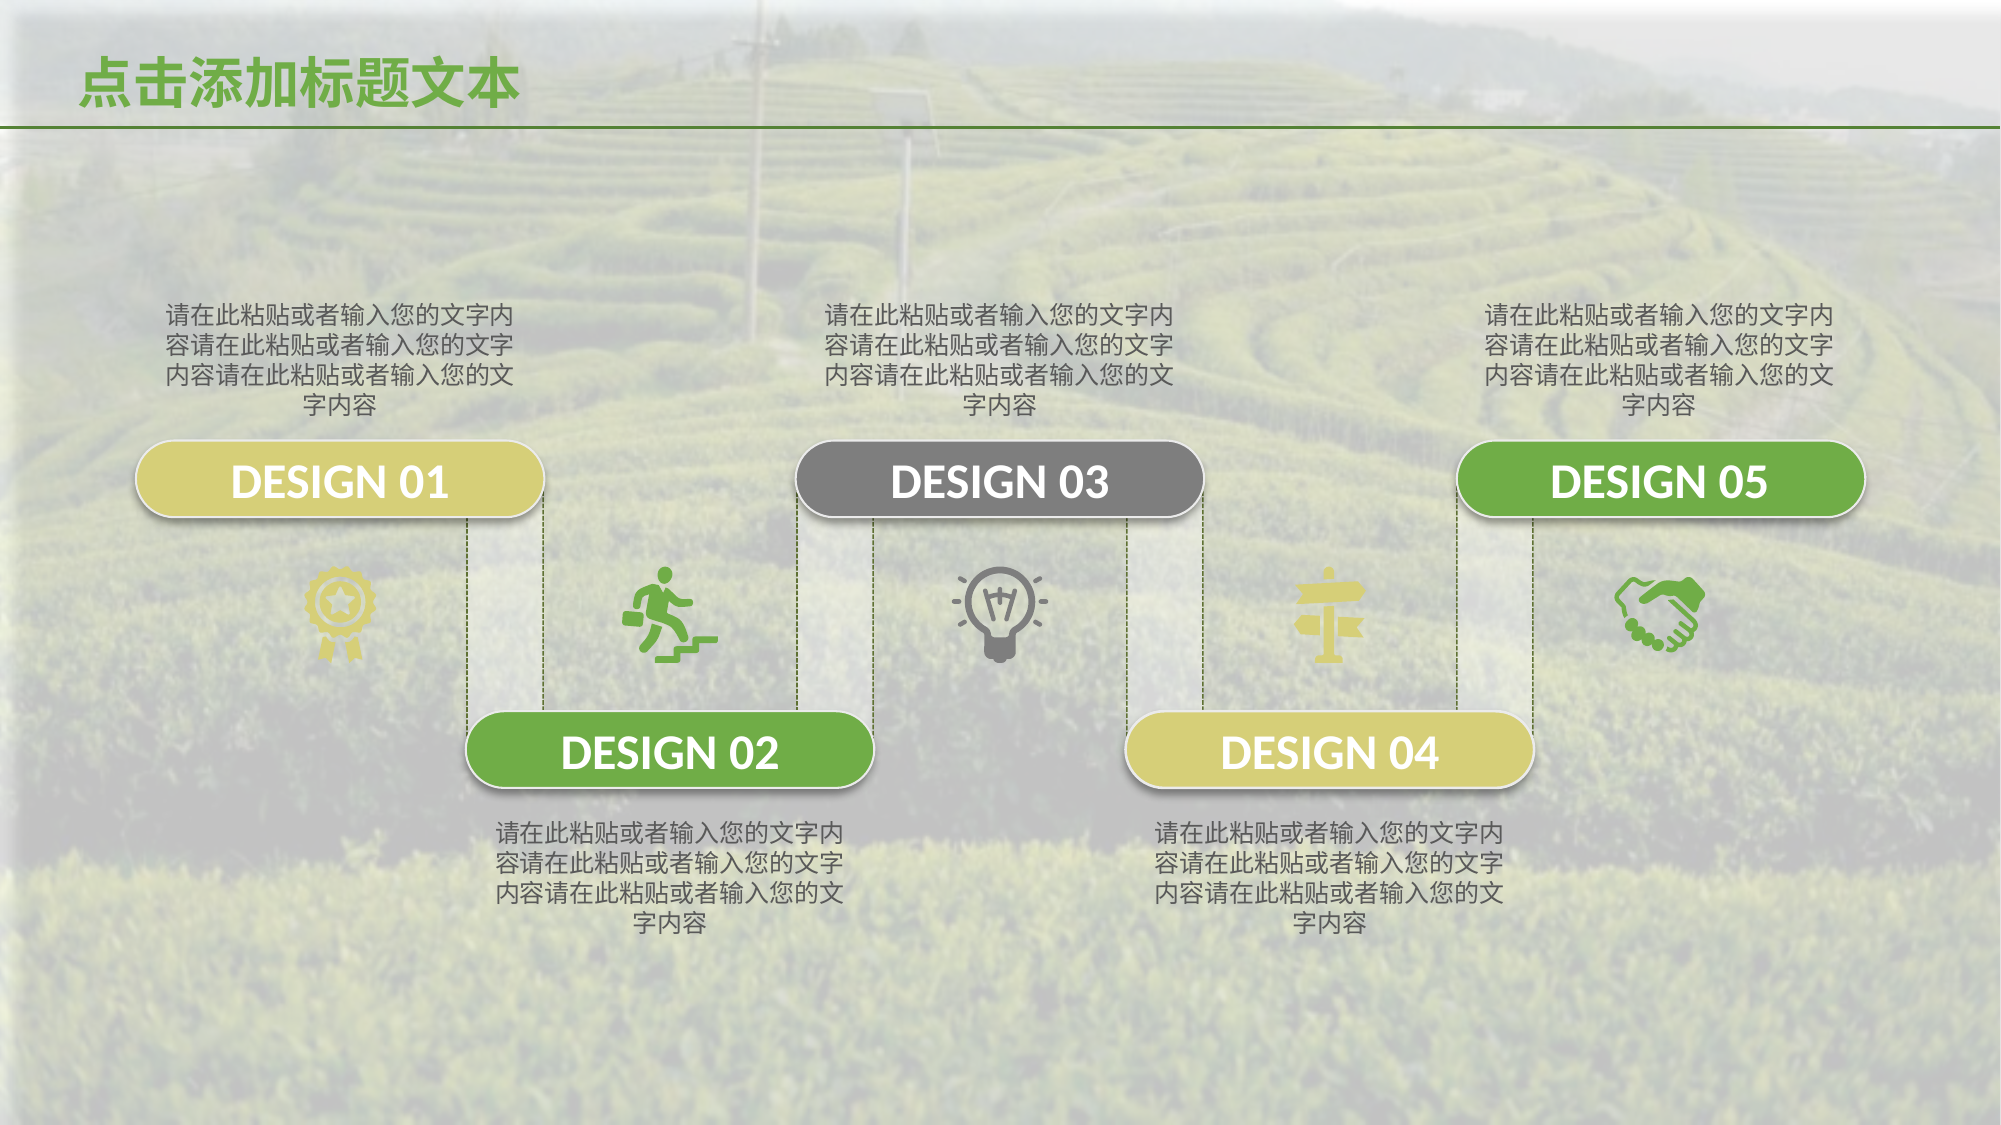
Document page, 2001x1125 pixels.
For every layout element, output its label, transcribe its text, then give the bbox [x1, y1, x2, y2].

text_box 点击添加标题文本 [63, 40, 537, 122]
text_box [135, 291, 1866, 946]
